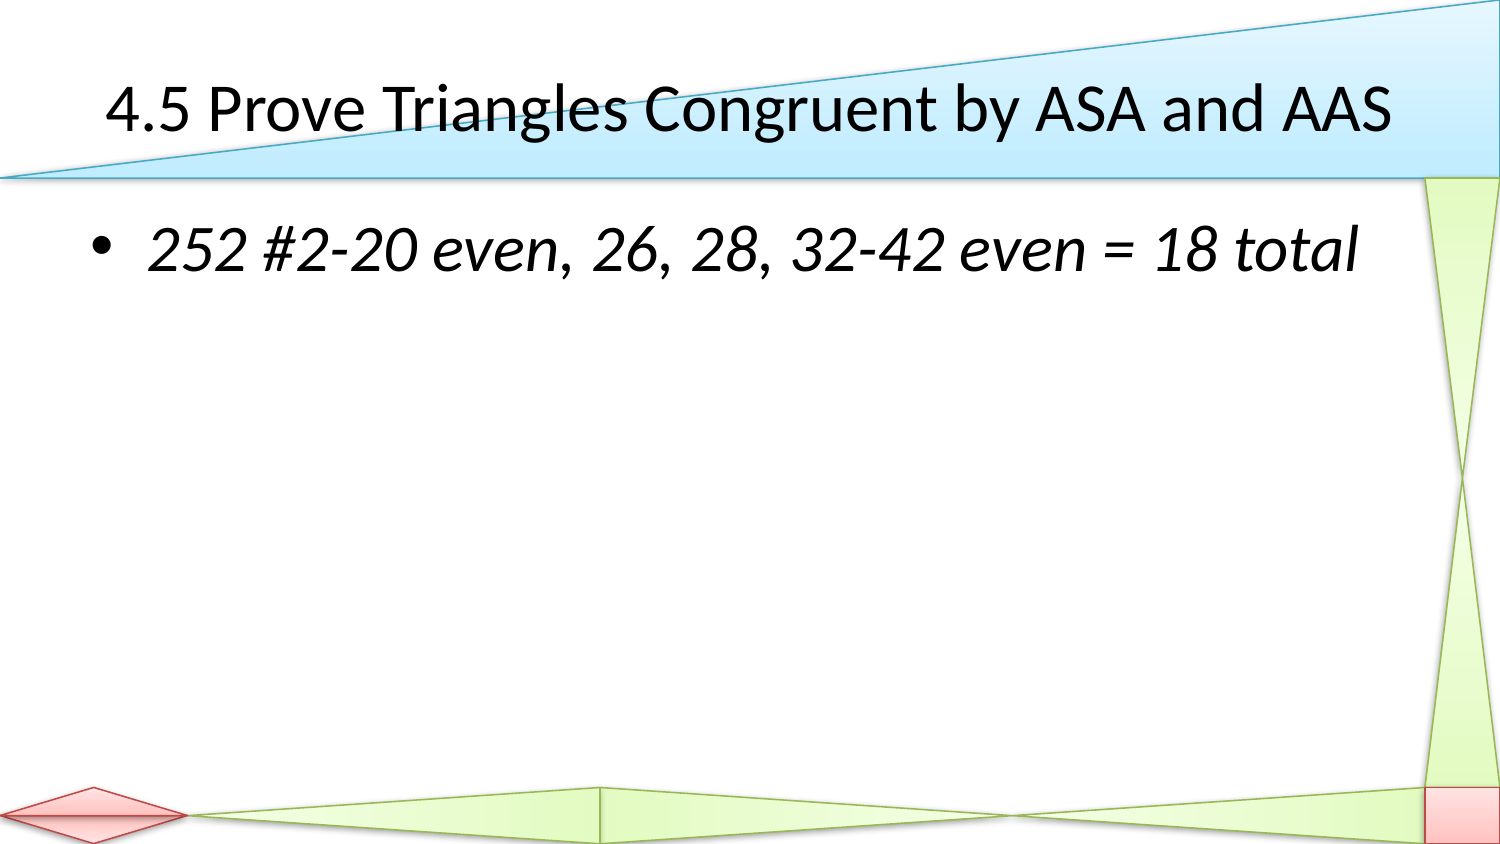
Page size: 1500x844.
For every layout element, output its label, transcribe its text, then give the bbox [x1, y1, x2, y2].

title 4.5 Prove Triangles Congruent by ASA and AAS [75, 33, 1425, 175]
list 252 #2-20 even, 26, 28, 32-42 even = 18 total [75, 196, 1425, 754]
